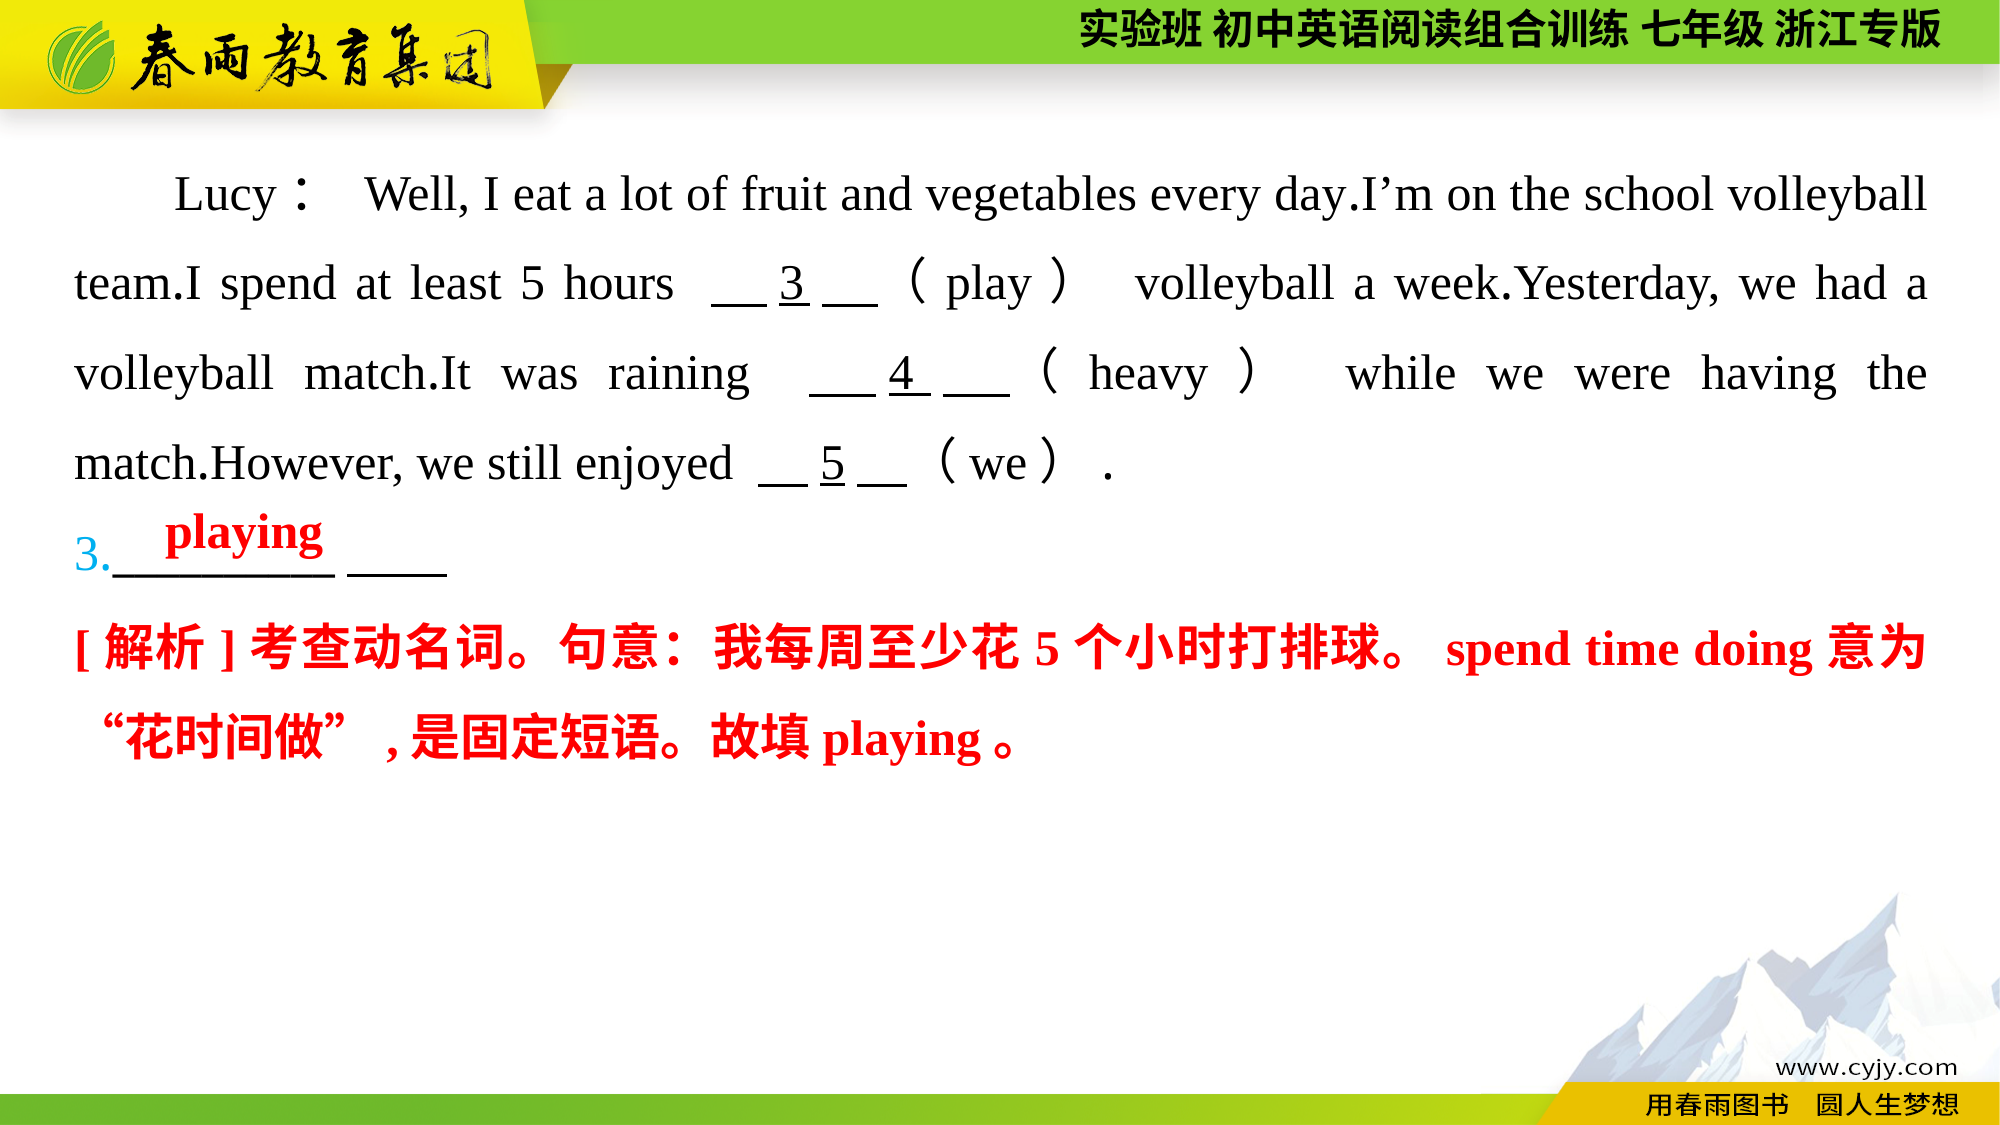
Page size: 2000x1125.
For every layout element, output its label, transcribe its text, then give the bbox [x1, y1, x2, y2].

list Lucy： Well, I eat a lot of fruit and vegetables every day.I’m on the school volleyball team.I spend at least 5 hours 3 （play） volleyball a week.Yesterday, we had a volleyball match.It was raining 4 （heavy） while we were having the match.However, we still enjoyed 5 （we）. 3.__________ [59, 122, 1944, 577]
text_box playing [150, 491, 339, 567]
text_box [解析]考查动名词。句意：我每周至少花5个小时打排球。spend time doing意为“花时间做”,是固定短语。故填playing。 [59, 577, 1944, 773]
picture [0, 0, 2000, 1125]
